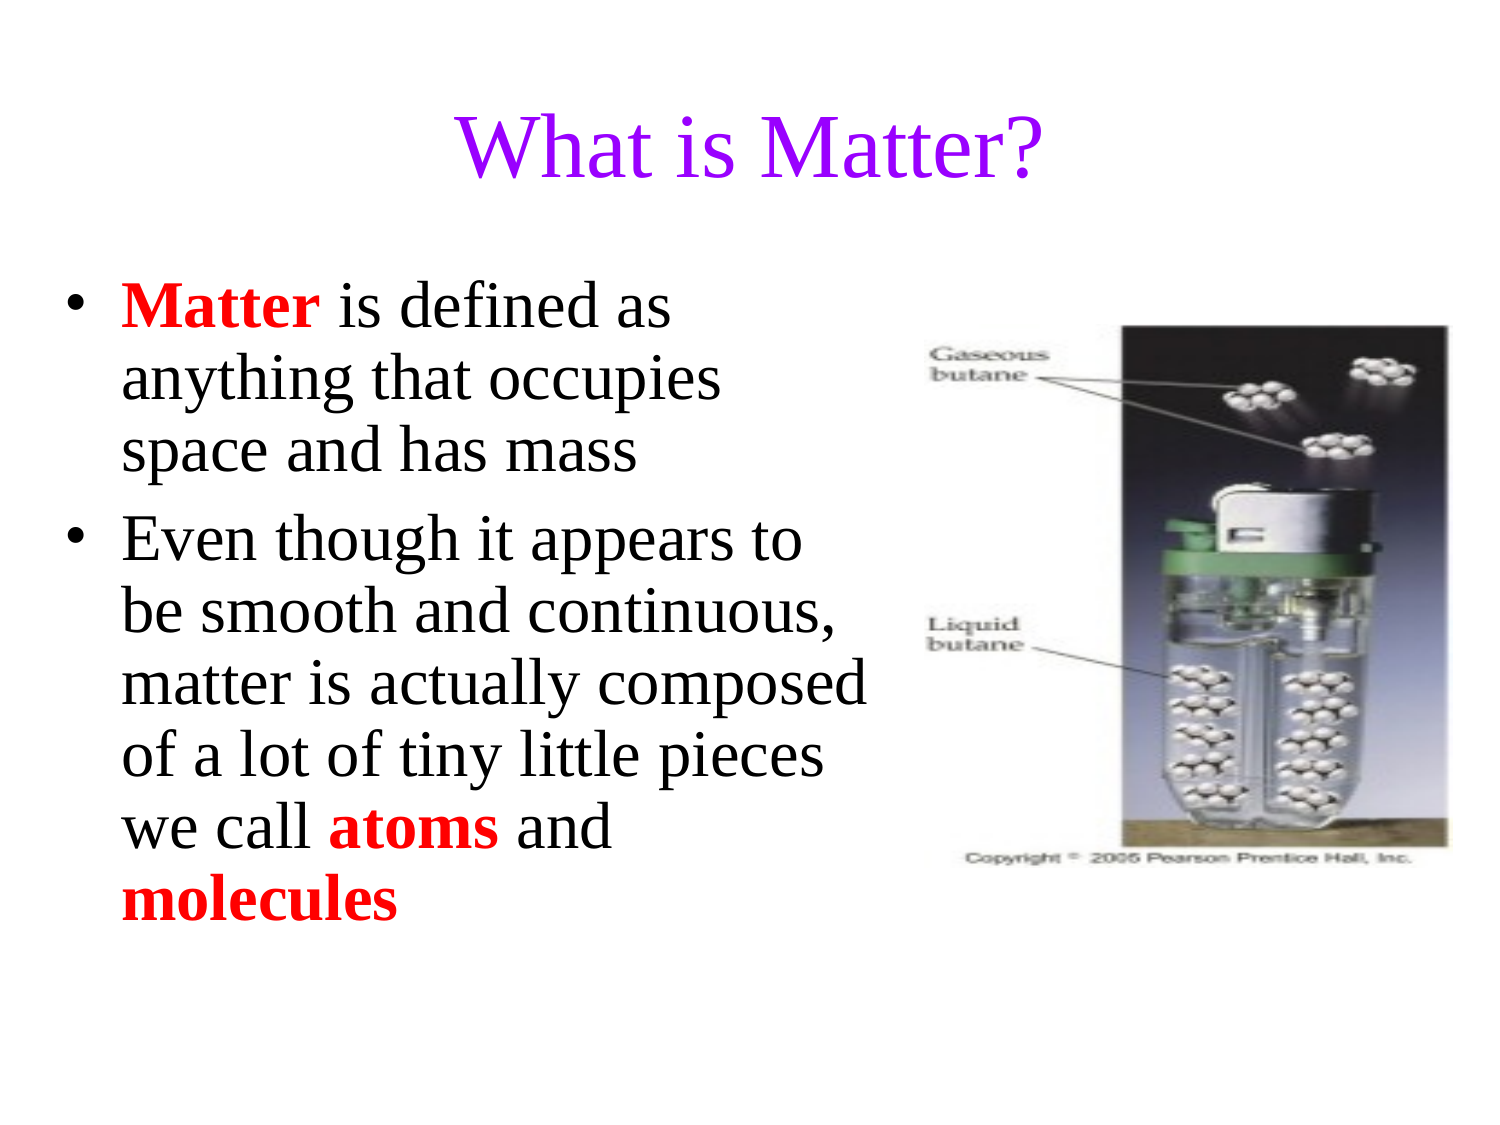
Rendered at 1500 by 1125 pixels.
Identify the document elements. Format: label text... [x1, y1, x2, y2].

picture [924, 324, 1453, 868]
text_box Matter is defined as anything that occupies space and has mass Even though it appears to be smooth and continuous, matter is actually composed of a lot of tiny little pieces we call atoms and molecules [49, 262, 888, 988]
text_box What is Matter? [112, 46, 1388, 235]
